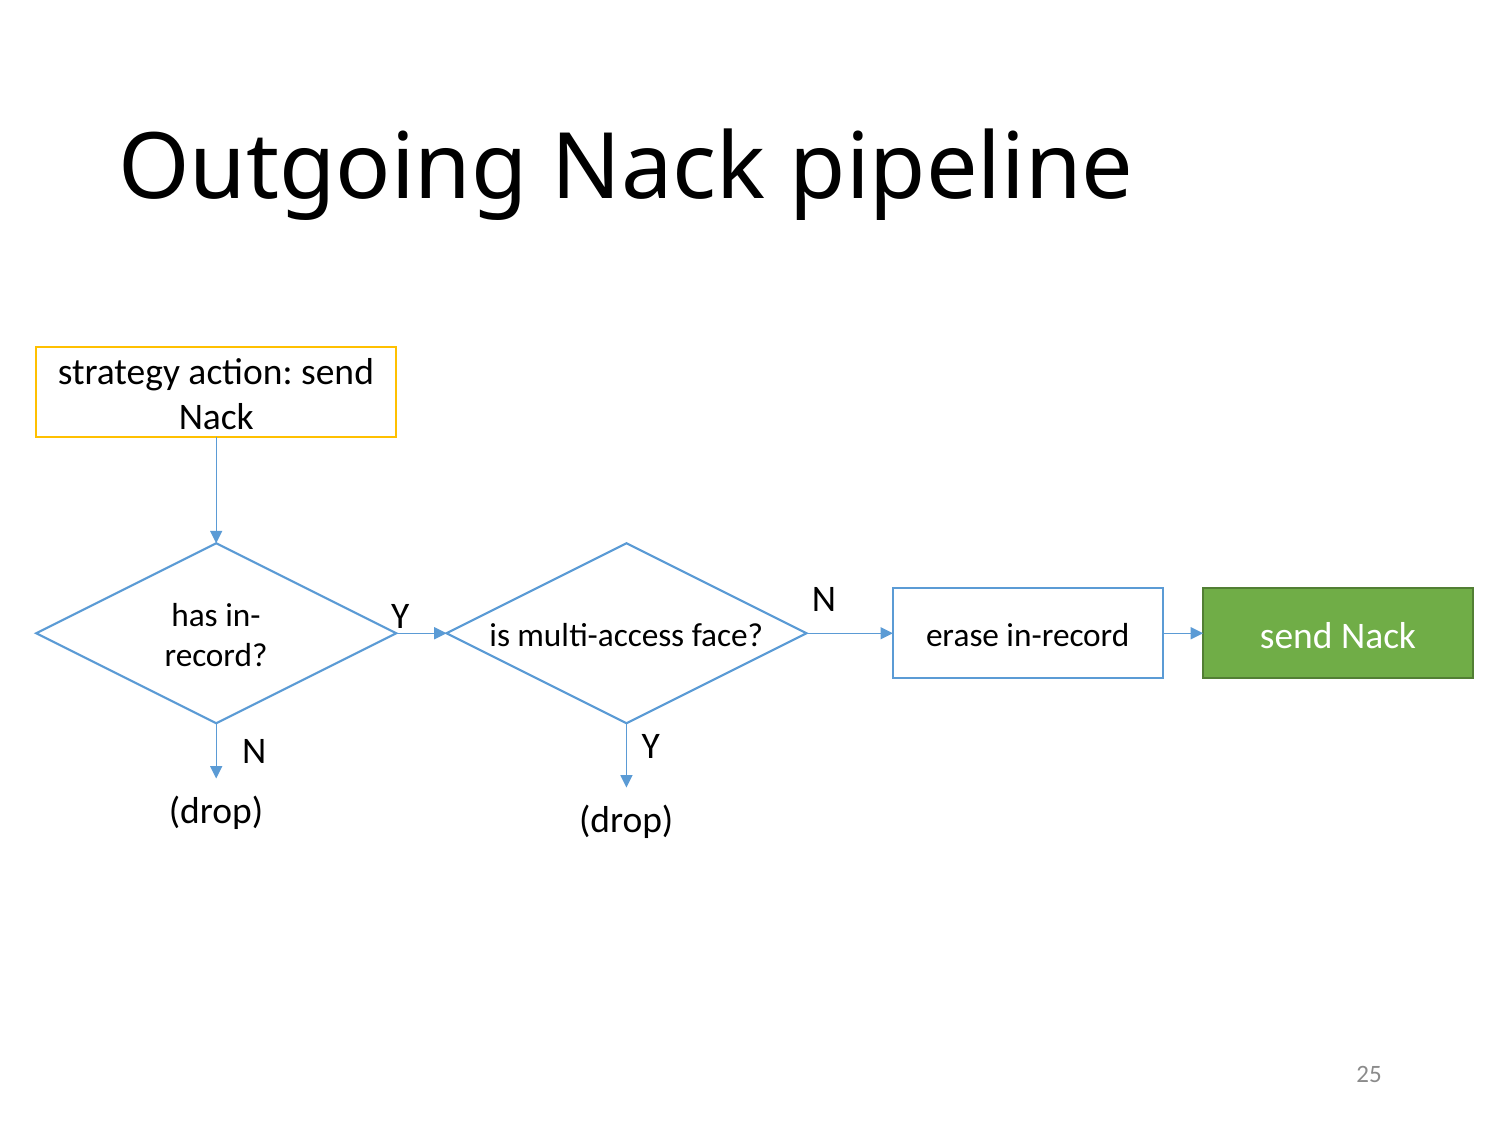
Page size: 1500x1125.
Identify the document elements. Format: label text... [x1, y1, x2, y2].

text_box N [227, 718, 282, 779]
text_box has in-record? [33, 542, 380, 725]
text_box send Nack [1202, 587, 1474, 679]
text_box Y [627, 713, 675, 773]
text_box strategy action: send Nack [35, 346, 397, 438]
text_box erase in-record [892, 587, 1164, 679]
title Outgoing Nack pipeline [103, 59, 1397, 278]
text_box Y [376, 583, 425, 643]
text_box is multi-access face? [444, 542, 809, 725]
text_box (drop) [564, 787, 689, 848]
text_box (drop) [154, 778, 279, 839]
text_box N [797, 566, 852, 627]
slide_number 25 [1059, 1042, 1397, 1103]
